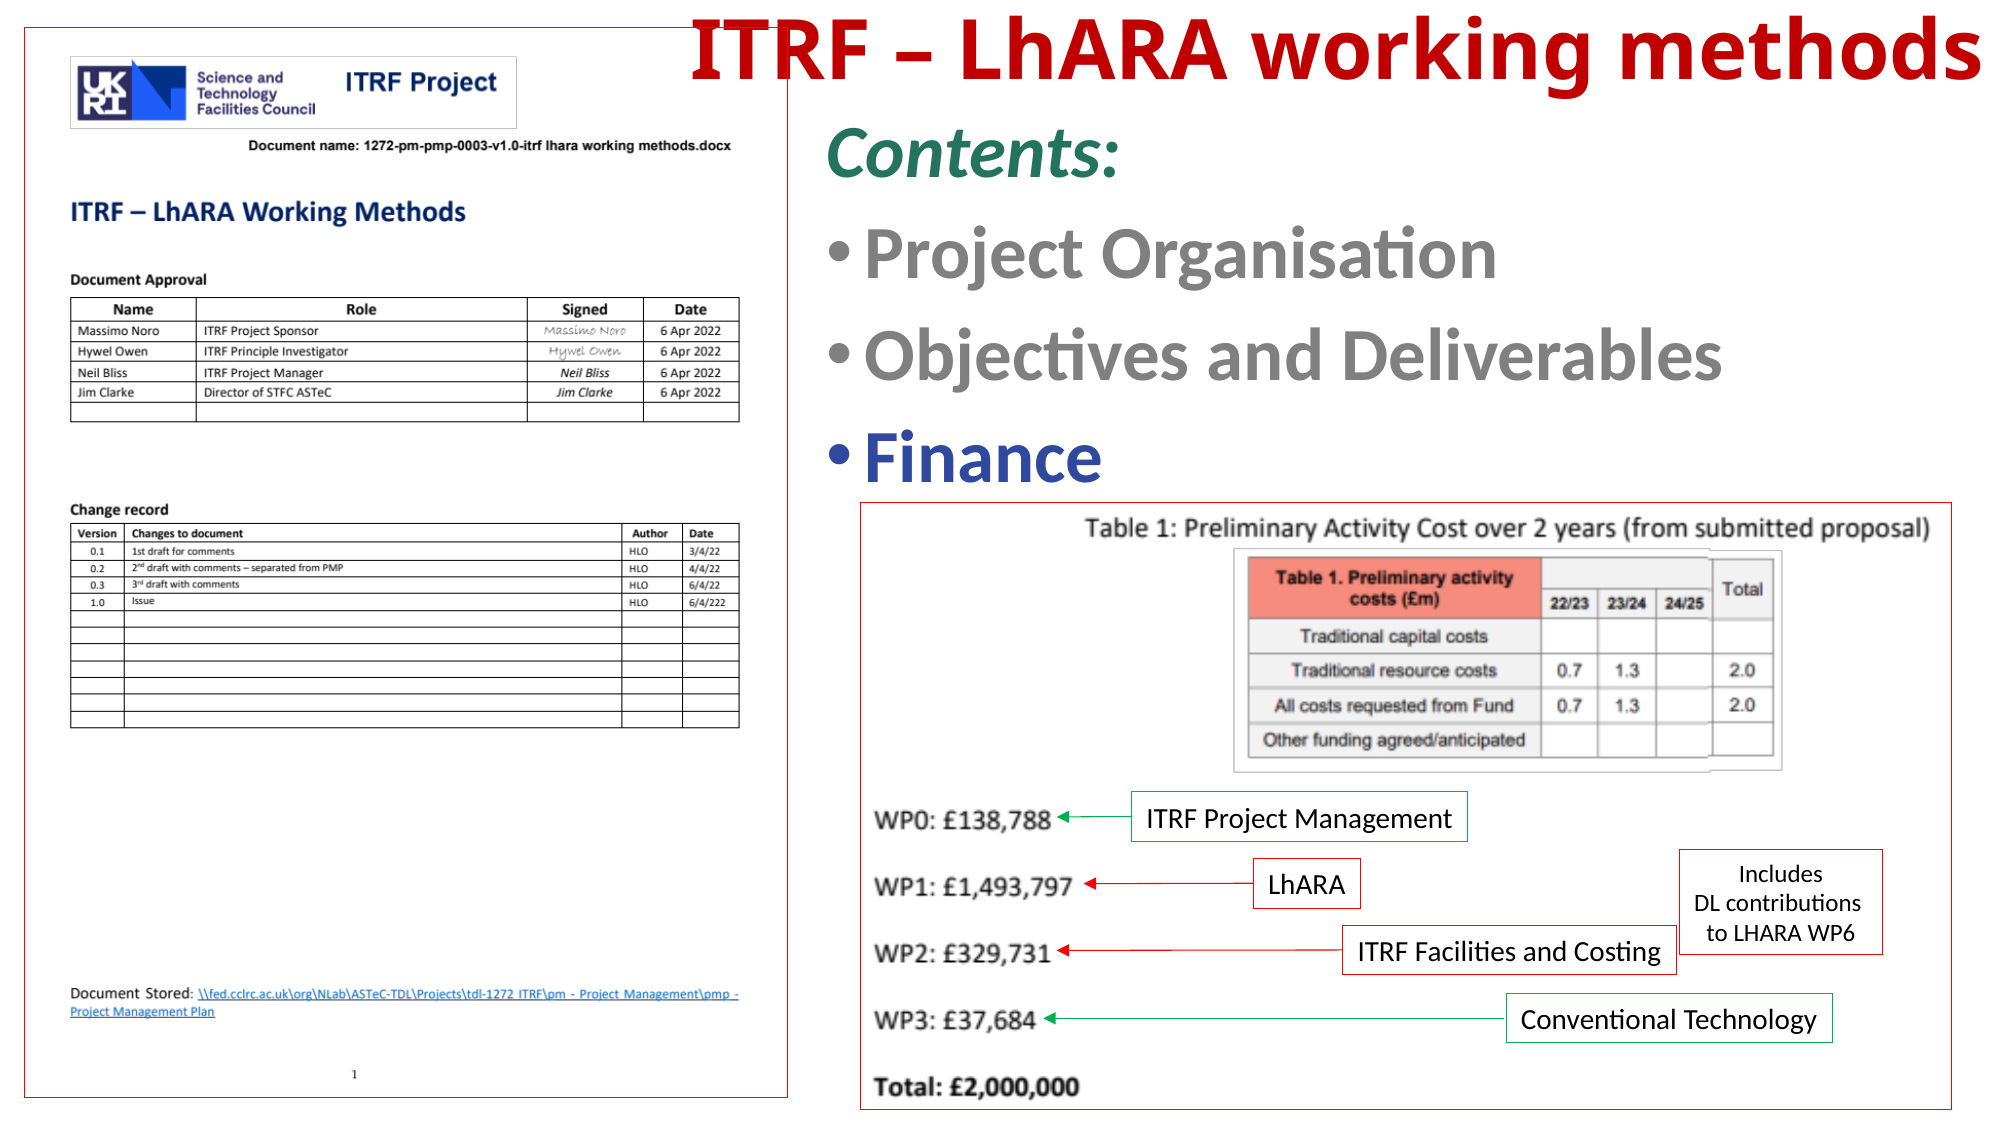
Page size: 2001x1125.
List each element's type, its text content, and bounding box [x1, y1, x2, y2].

list Contents: Project Organisation Objectives and Deliverables Finance [811, 104, 2000, 1124]
picture [860, 502, 1952, 1110]
picture [24, 27, 788, 1098]
title ITRF – LhARA working methods [0, 0, 2000, 105]
